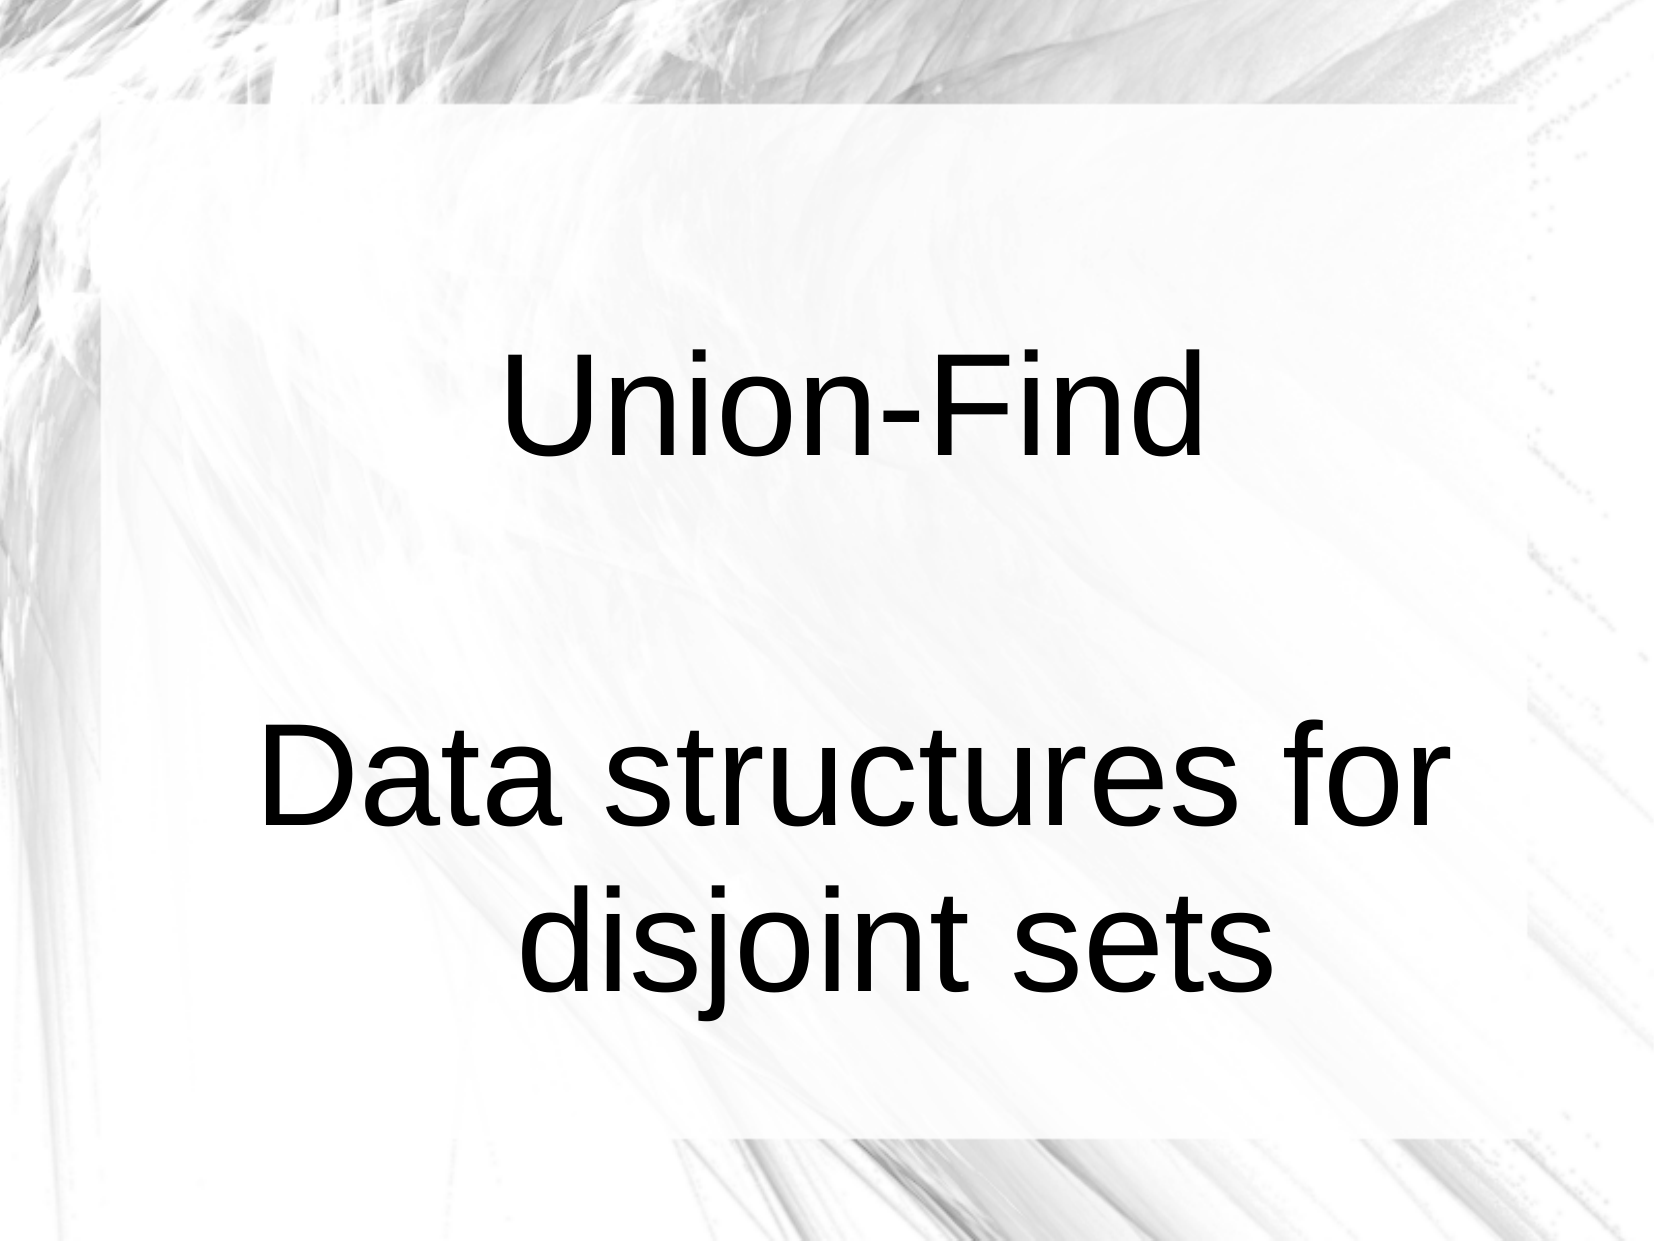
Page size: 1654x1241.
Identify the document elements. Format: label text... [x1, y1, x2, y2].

list Union-Find Data structures for disjoint sets [118, 319, 1571, 1109]
picture [0, 0, 1654, 1241]
